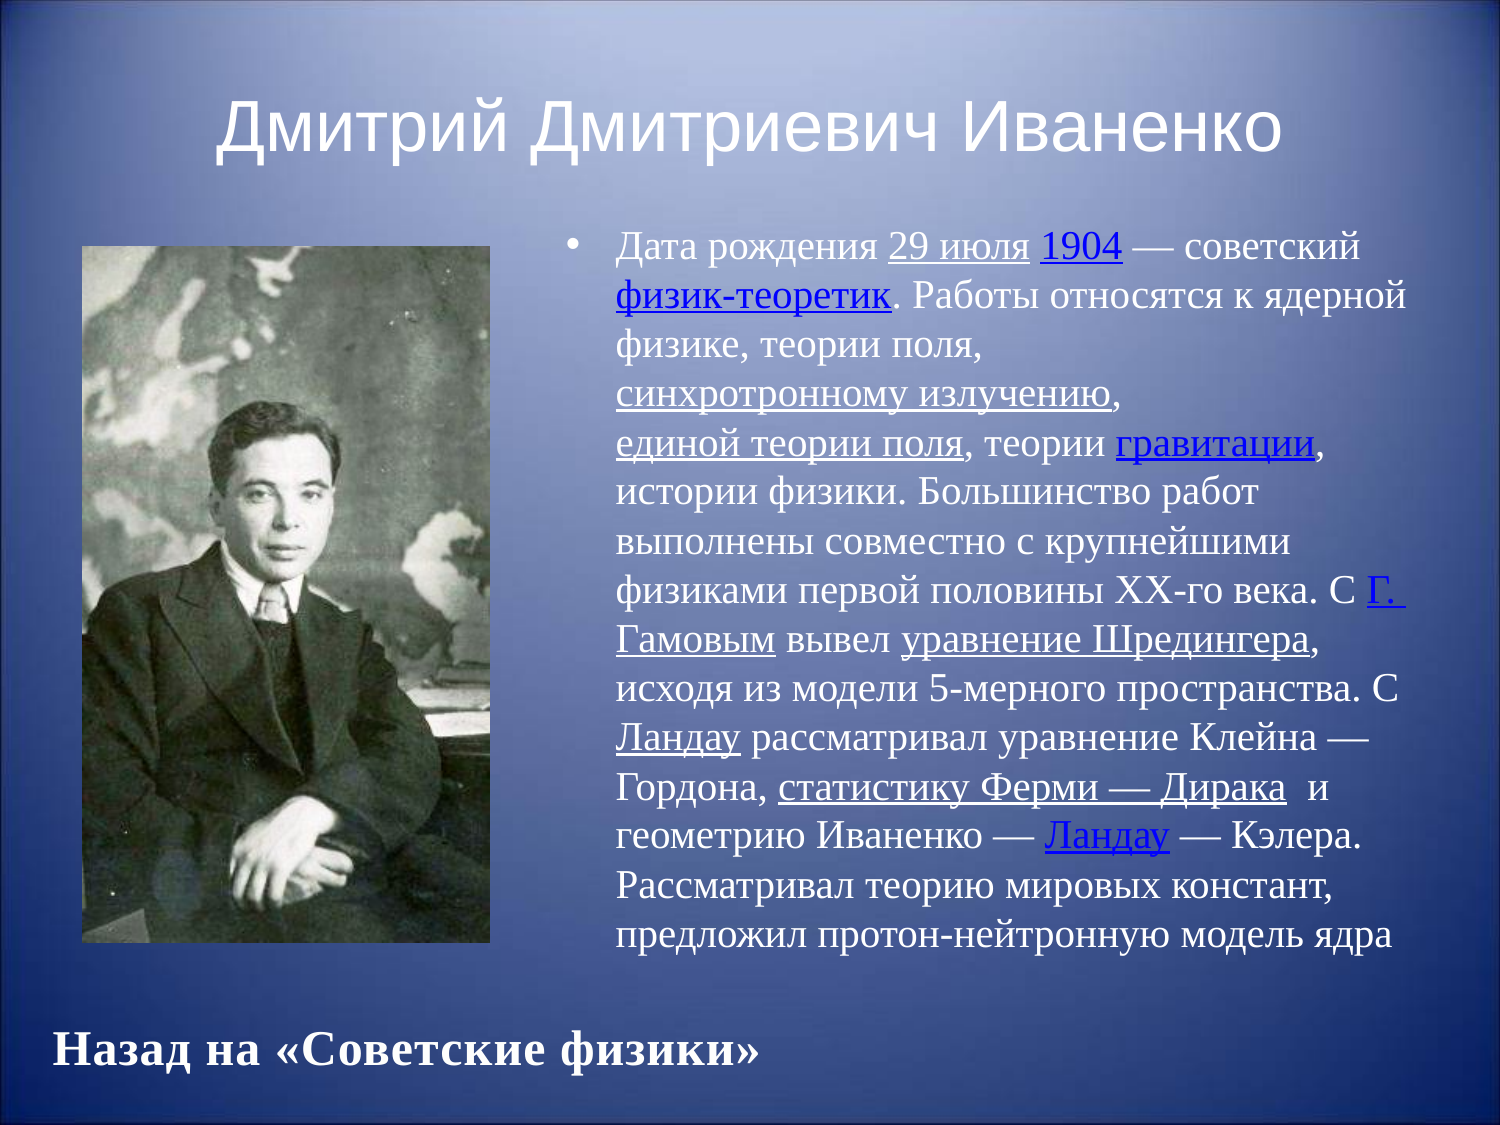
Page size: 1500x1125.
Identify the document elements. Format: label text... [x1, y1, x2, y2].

title Дмитрий Дмитриевич Иваненко [74, 44, 1426, 200]
text_box Назад на «Советские физики» [37, 1007, 777, 1083]
picture [0, 0, 1500, 1125]
list Дата рождения 29 июля 1904 — советский физик-теоретик. Работы относятся к ядерной физике, теории поля, синхротронному излучению, единой теории поля, теории гравитации, истории физики. Большинство работ выполнены совместно с крупнейшими физиками первой половины XX-го века. С Г. Гамовым вывел уравнение Шредингера, исходя из модели 5-мерного пространства. С Ландау рассматривал уравнение Клейна — Гордона, статистику Ферми — Дирака и геометрию Иваненко — Ландау — Кэлера. Рассматривал теорию мировых констант, предложил протон-нейтронную модель ядра [550, 210, 1426, 1020]
